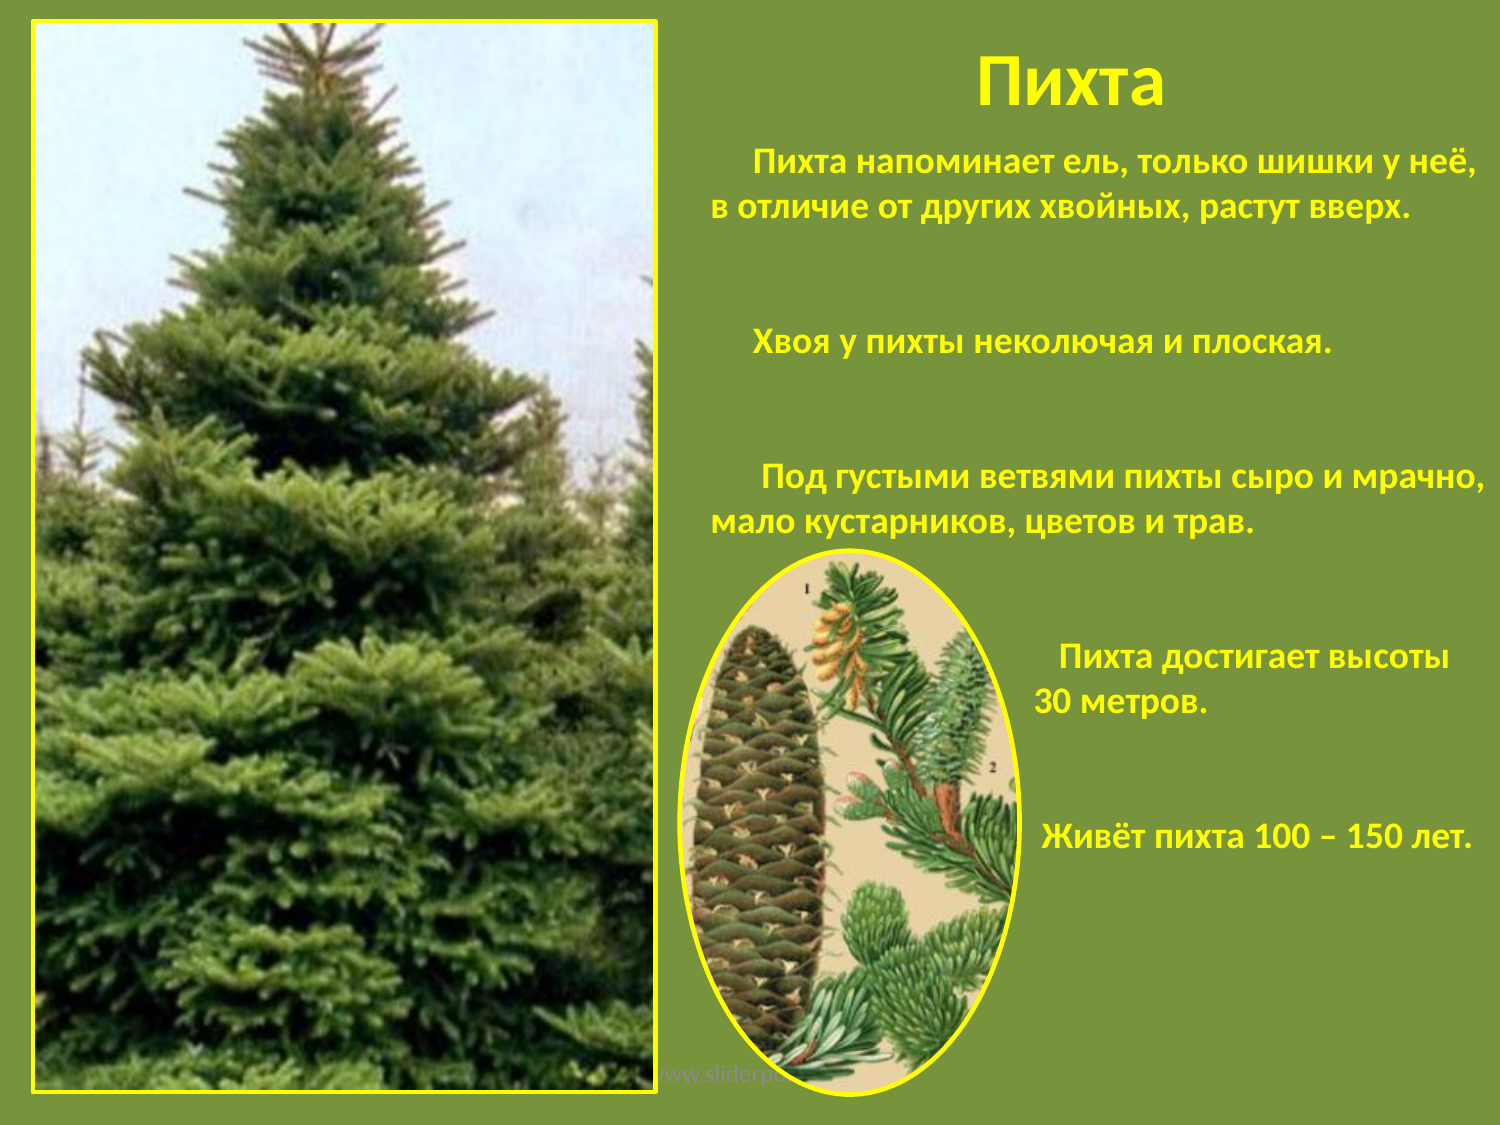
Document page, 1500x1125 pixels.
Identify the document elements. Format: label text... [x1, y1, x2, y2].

footer www.sliderpoint.org [512, 1042, 988, 1103]
text_box Пихта [961, 23, 1182, 128]
text_box Пихта напоминает ель, только шишки у неё, в отличие от других хвойных, растут вверх. Хвоя у пихты неколючая и плоская. Под густыми ветвями пихты сыро и мрачно, мало кустарников, цветов и трав. Пихта достигает высоты 30 метров. Живёт пихта 100 – 150 лет. [695, 128, 1500, 864]
picture [679, 550, 1020, 1095]
picture [34, 23, 654, 1091]
